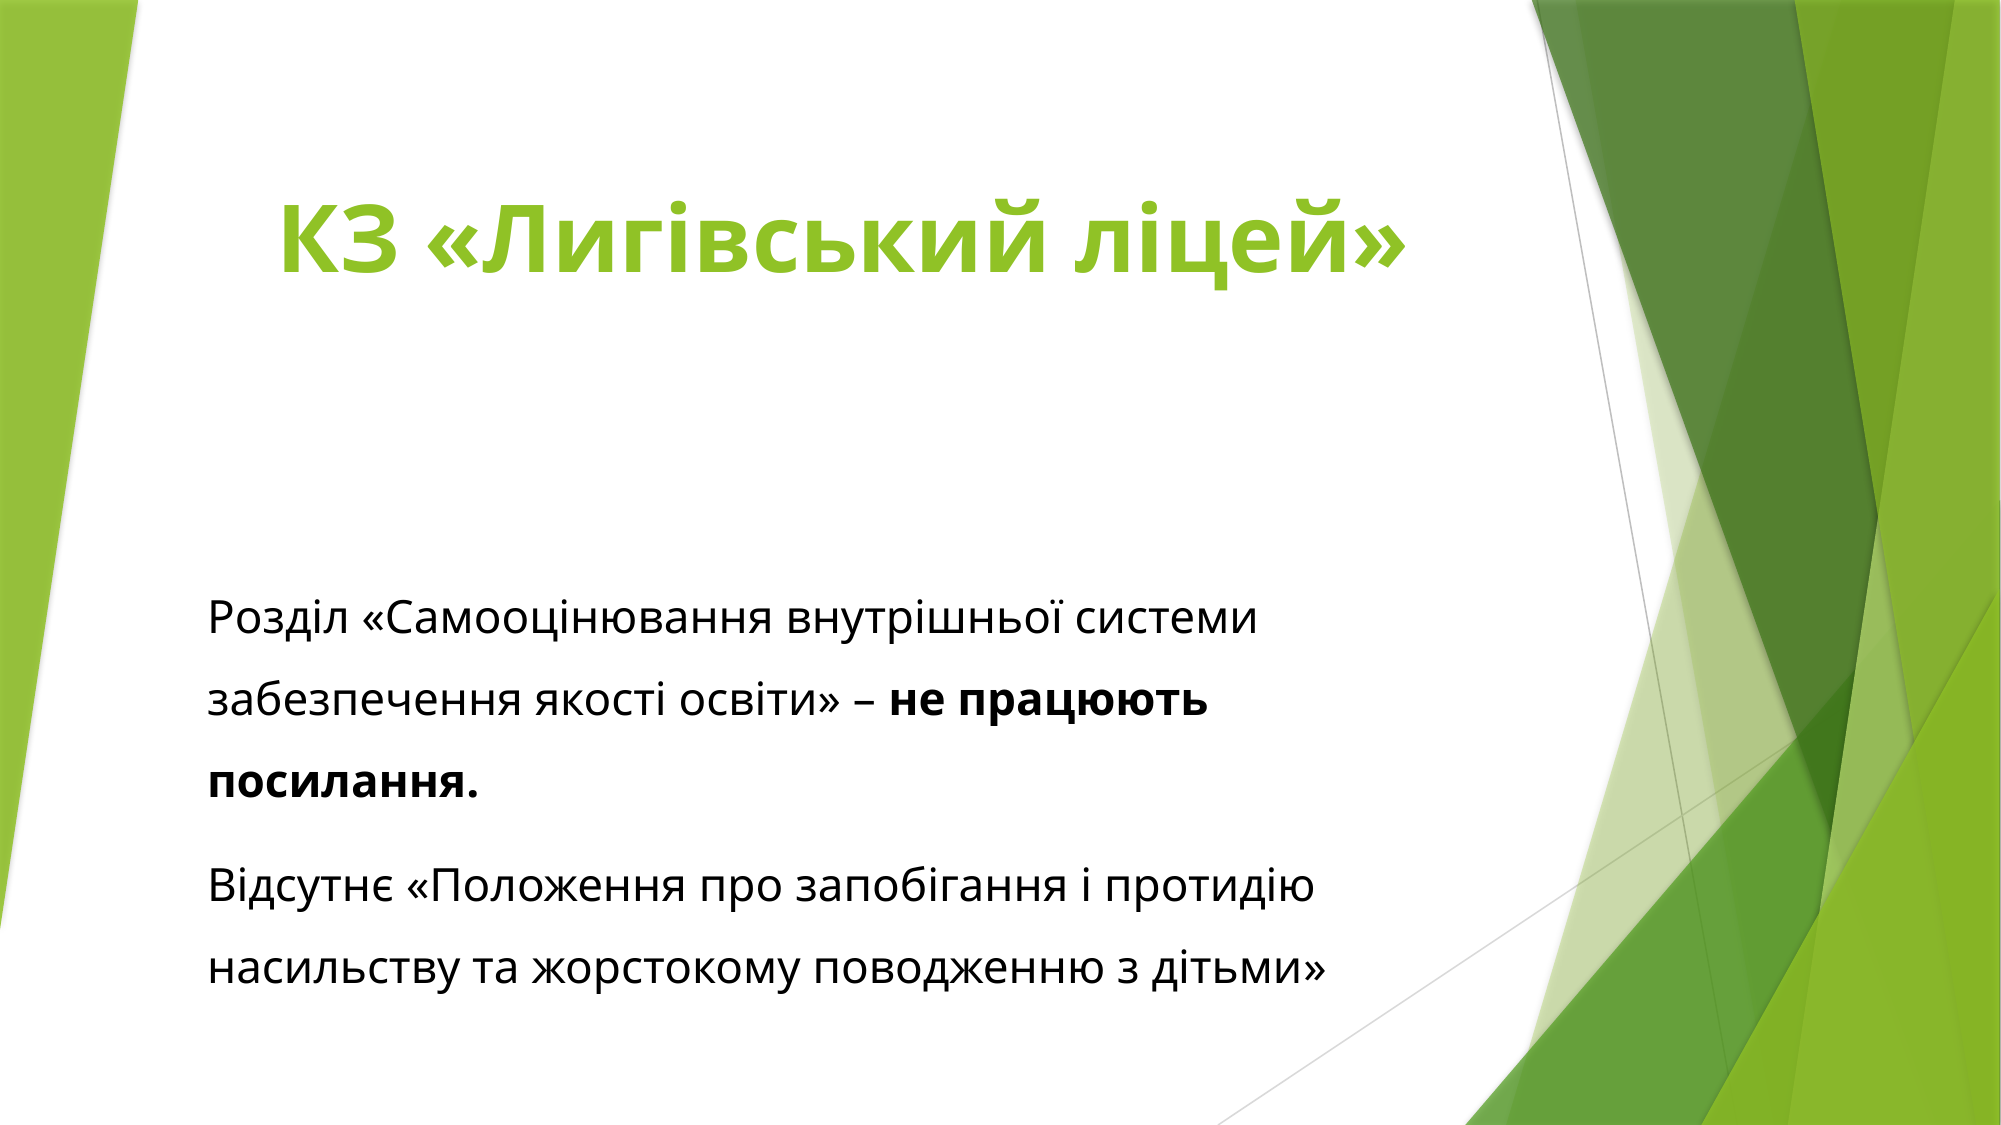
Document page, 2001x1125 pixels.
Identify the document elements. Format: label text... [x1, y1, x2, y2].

title КЗ «Лигівський ліцей» [125, 120, 1561, 350]
subtitle Розділ «Самооцінювання внутрішньої системи забезпечення якості освіти» – не працюють посилання. Відсутнє «Положення про запобігання і протидію насильству та жорстокому поводженню з дітьми» [192, 552, 1467, 1033]
